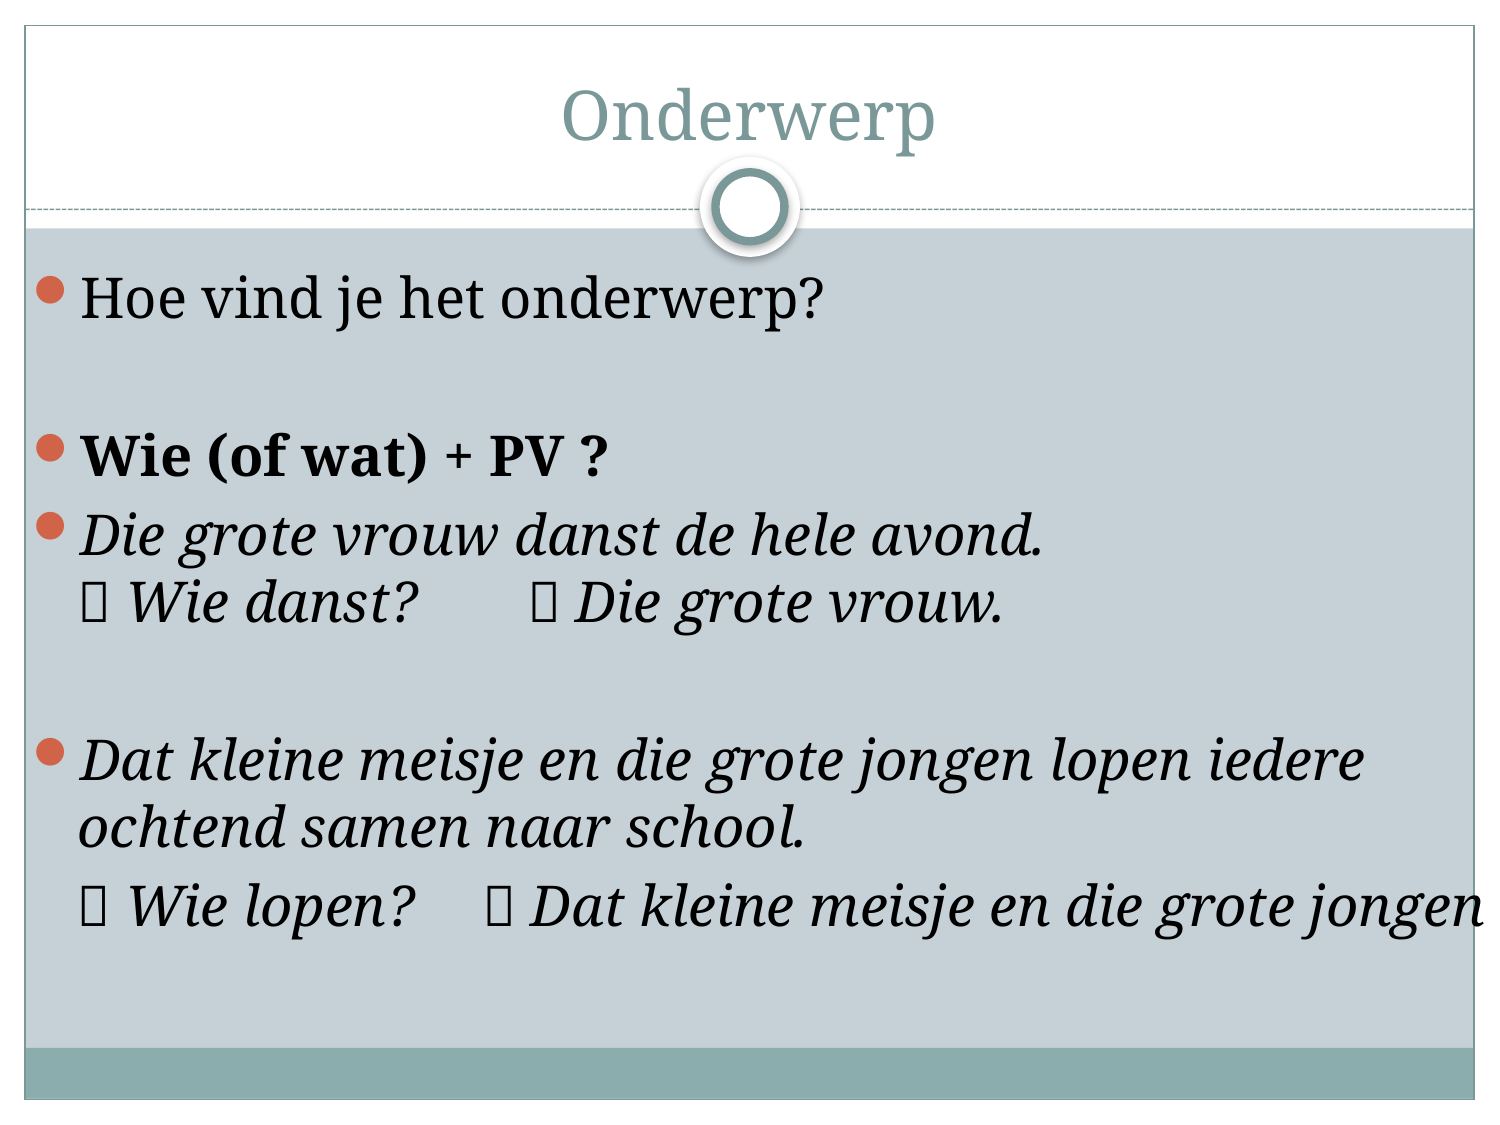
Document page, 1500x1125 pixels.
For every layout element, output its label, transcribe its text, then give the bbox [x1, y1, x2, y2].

list Hoe vind je het onderwerp? Wie (of wat) + PV ? Die grote vrouw danst de hele avond.  Wie danst?  Die grote vrouw. Dat kleine meisje en die grote jongen lopen iedere ochtend samen naar school.  Wie lopen?  Dat kleine meisje en die grote jongen [17, 255, 1500, 1006]
title Onderwerp [49, 37, 1450, 162]
